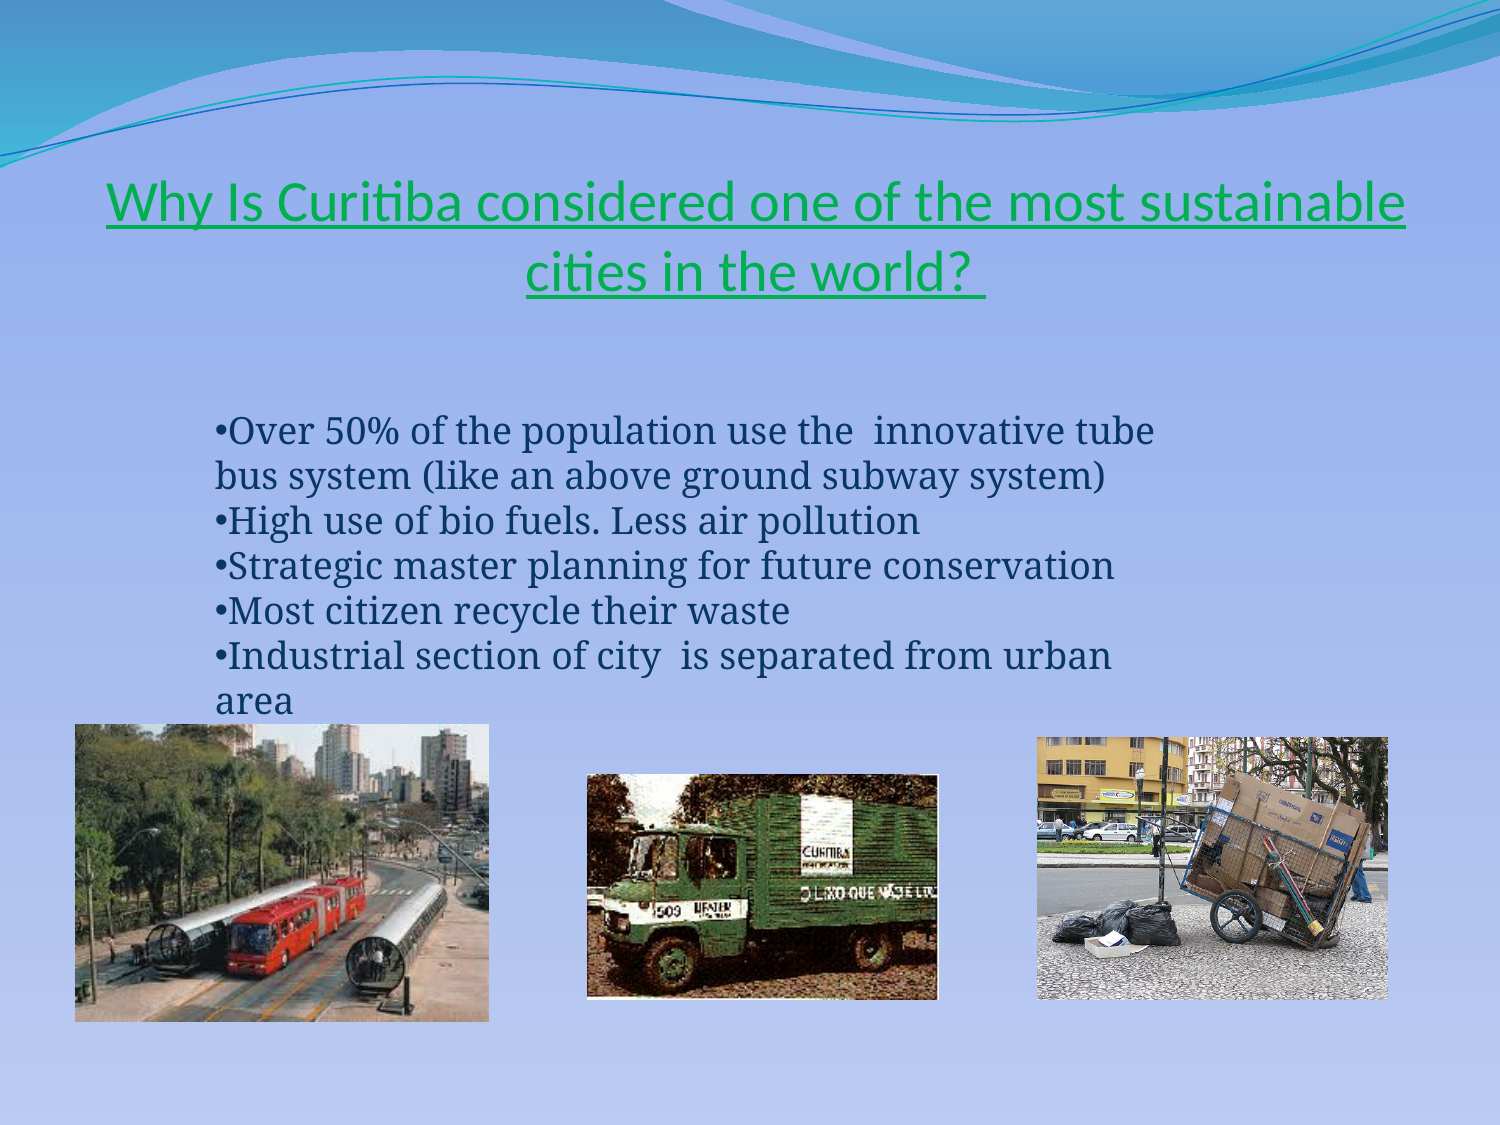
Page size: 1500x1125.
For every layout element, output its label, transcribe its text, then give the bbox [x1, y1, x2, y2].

text_box Over 50% of the population use the innovative tube bus system (like an above ground subway system) High use of bio fuels. Less air pollution Strategic master planning for future conservation Most citizen recycle their waste Industrial section of city is separated from urban area [199, 399, 1175, 775]
picture [1037, 737, 1388, 1001]
picture [587, 774, 940, 1001]
title Why Is Curitiba considered one of the most sustainable cities in the world? [75, 115, 1438, 303]
picture [74, 724, 490, 1023]
